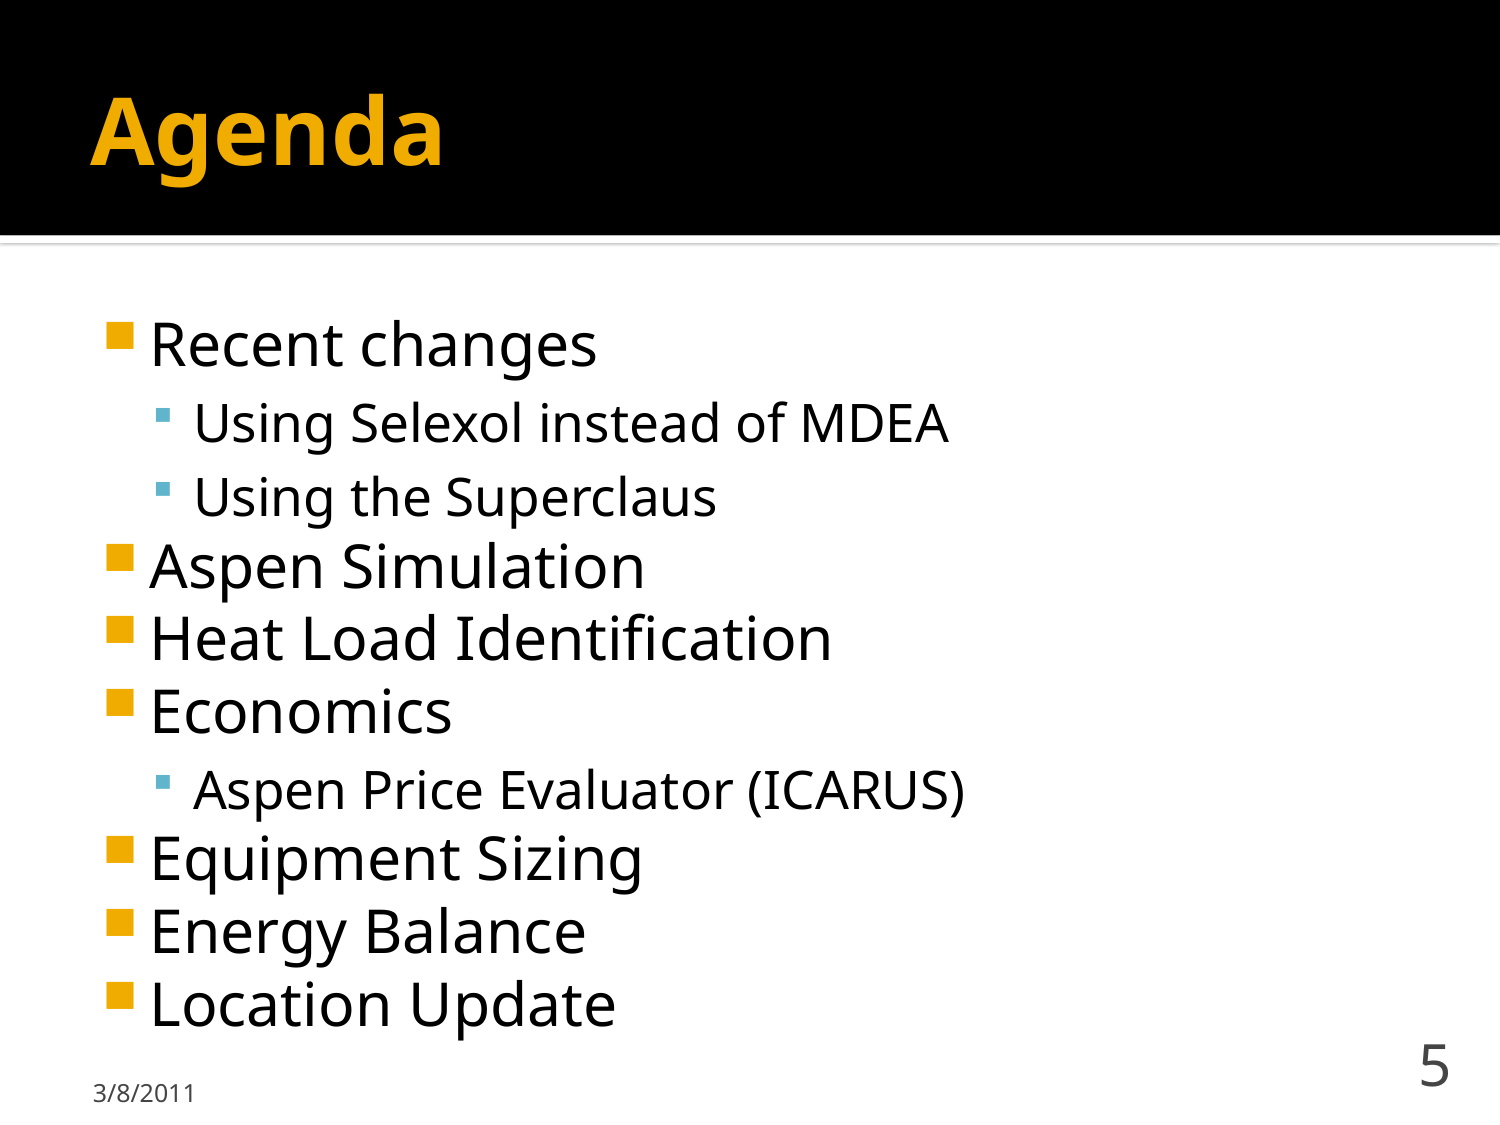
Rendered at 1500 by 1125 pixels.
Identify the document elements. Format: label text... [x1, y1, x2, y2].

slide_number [75, 1062, 425, 1108]
title Agenda [75, 25, 1425, 231]
slide_number 5 [1345, 1062, 1467, 1108]
list Recent changes Using Selexol instead of MDEA Using the Superclaus Aspen Simulation Heat Load Identification Economics Aspen Price Evaluator (ICARUS) Equipment Sizing Energy Balance Location Update [75, 291, 1425, 1050]
